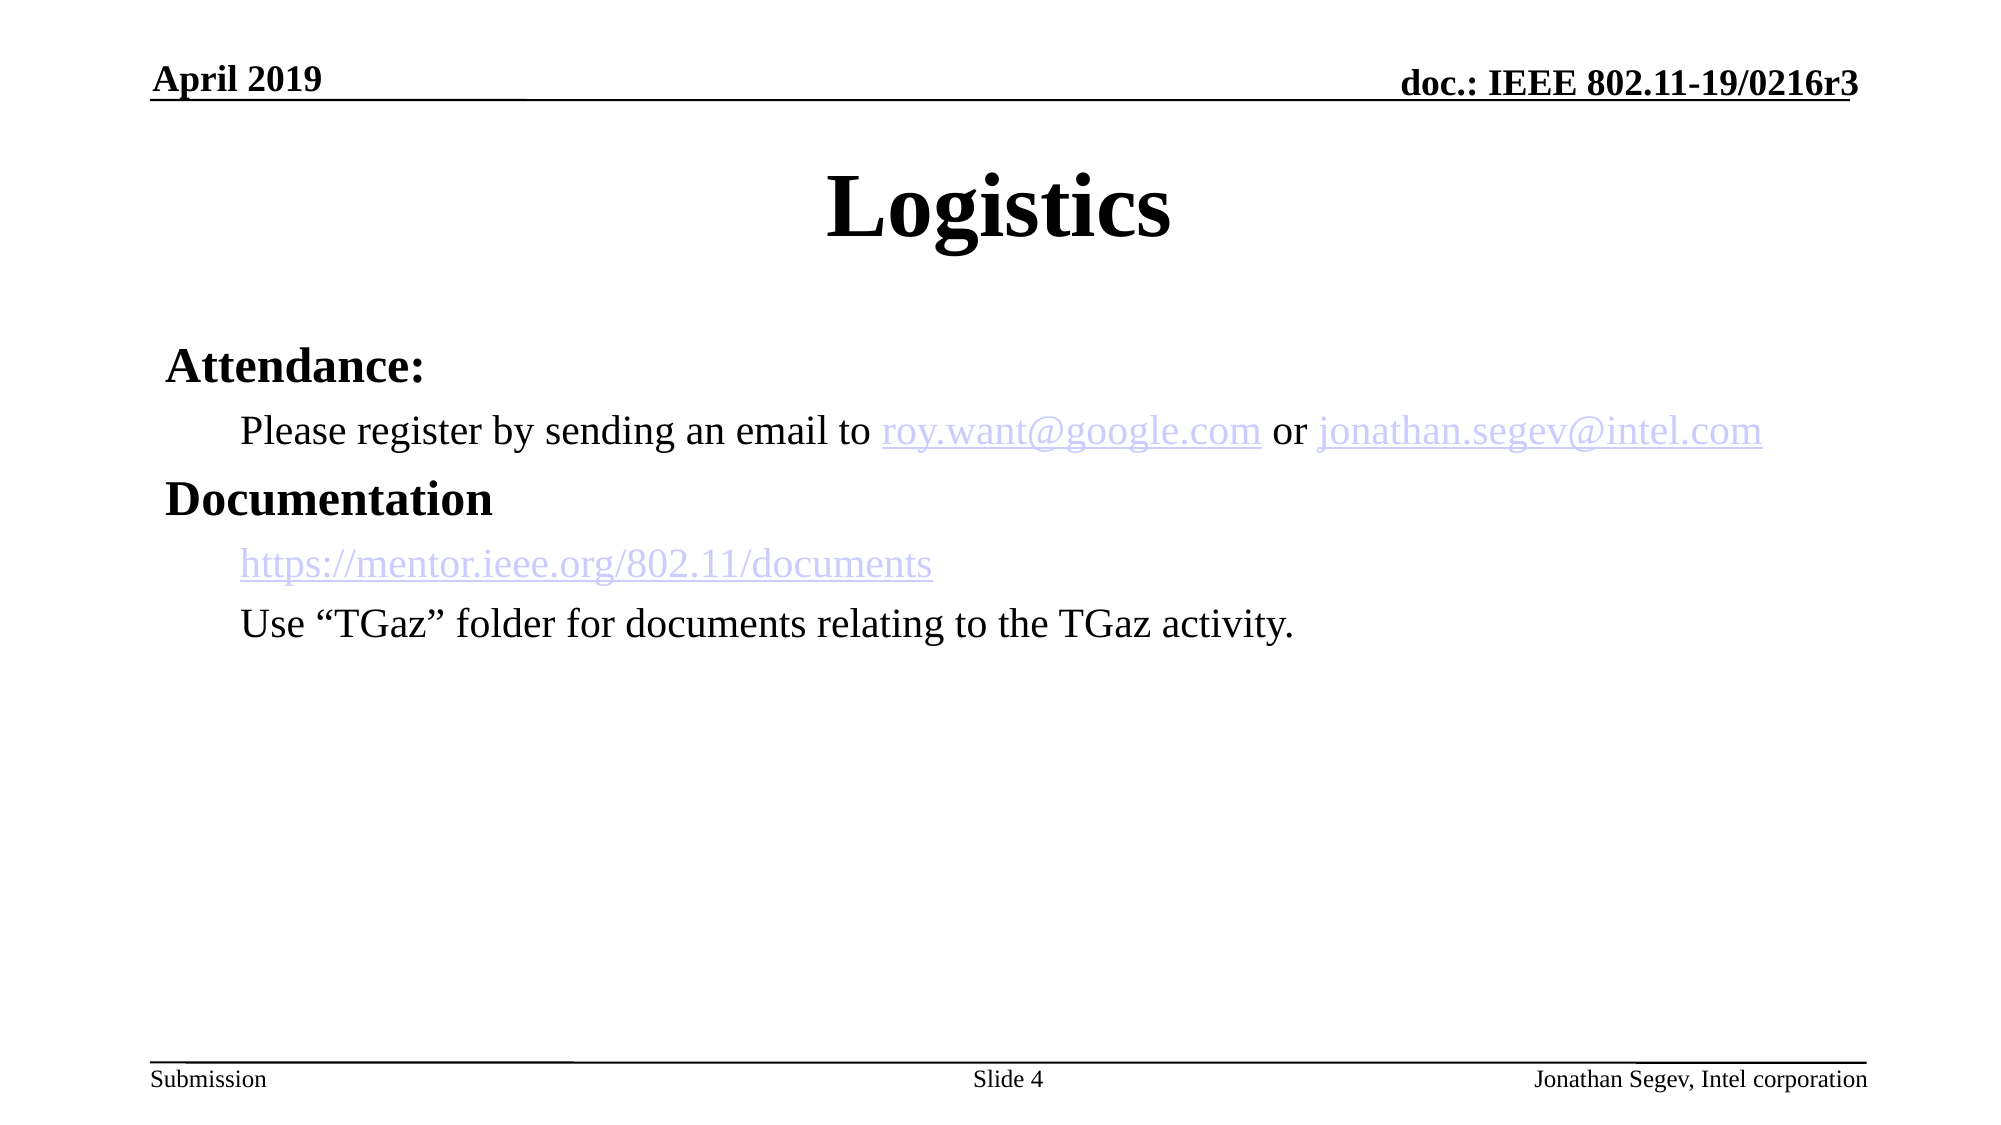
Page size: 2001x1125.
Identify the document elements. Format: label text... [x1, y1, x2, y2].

title Logistics [149, 112, 1850, 288]
list Attendance: Please register by sending an email to roy.want@google.com or jonathan.segev@intel.com Documentation https://mentor.ieee.org/802.11/documents Use “TGaz” folder for documents relating to the TGaz activity. [149, 324, 1850, 1000]
slide_number Slide 4 [950, 1061, 1067, 1123]
footer Jonathan Segev, Intel corporation [1171, 1061, 1869, 1093]
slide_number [152, 54, 563, 100]
